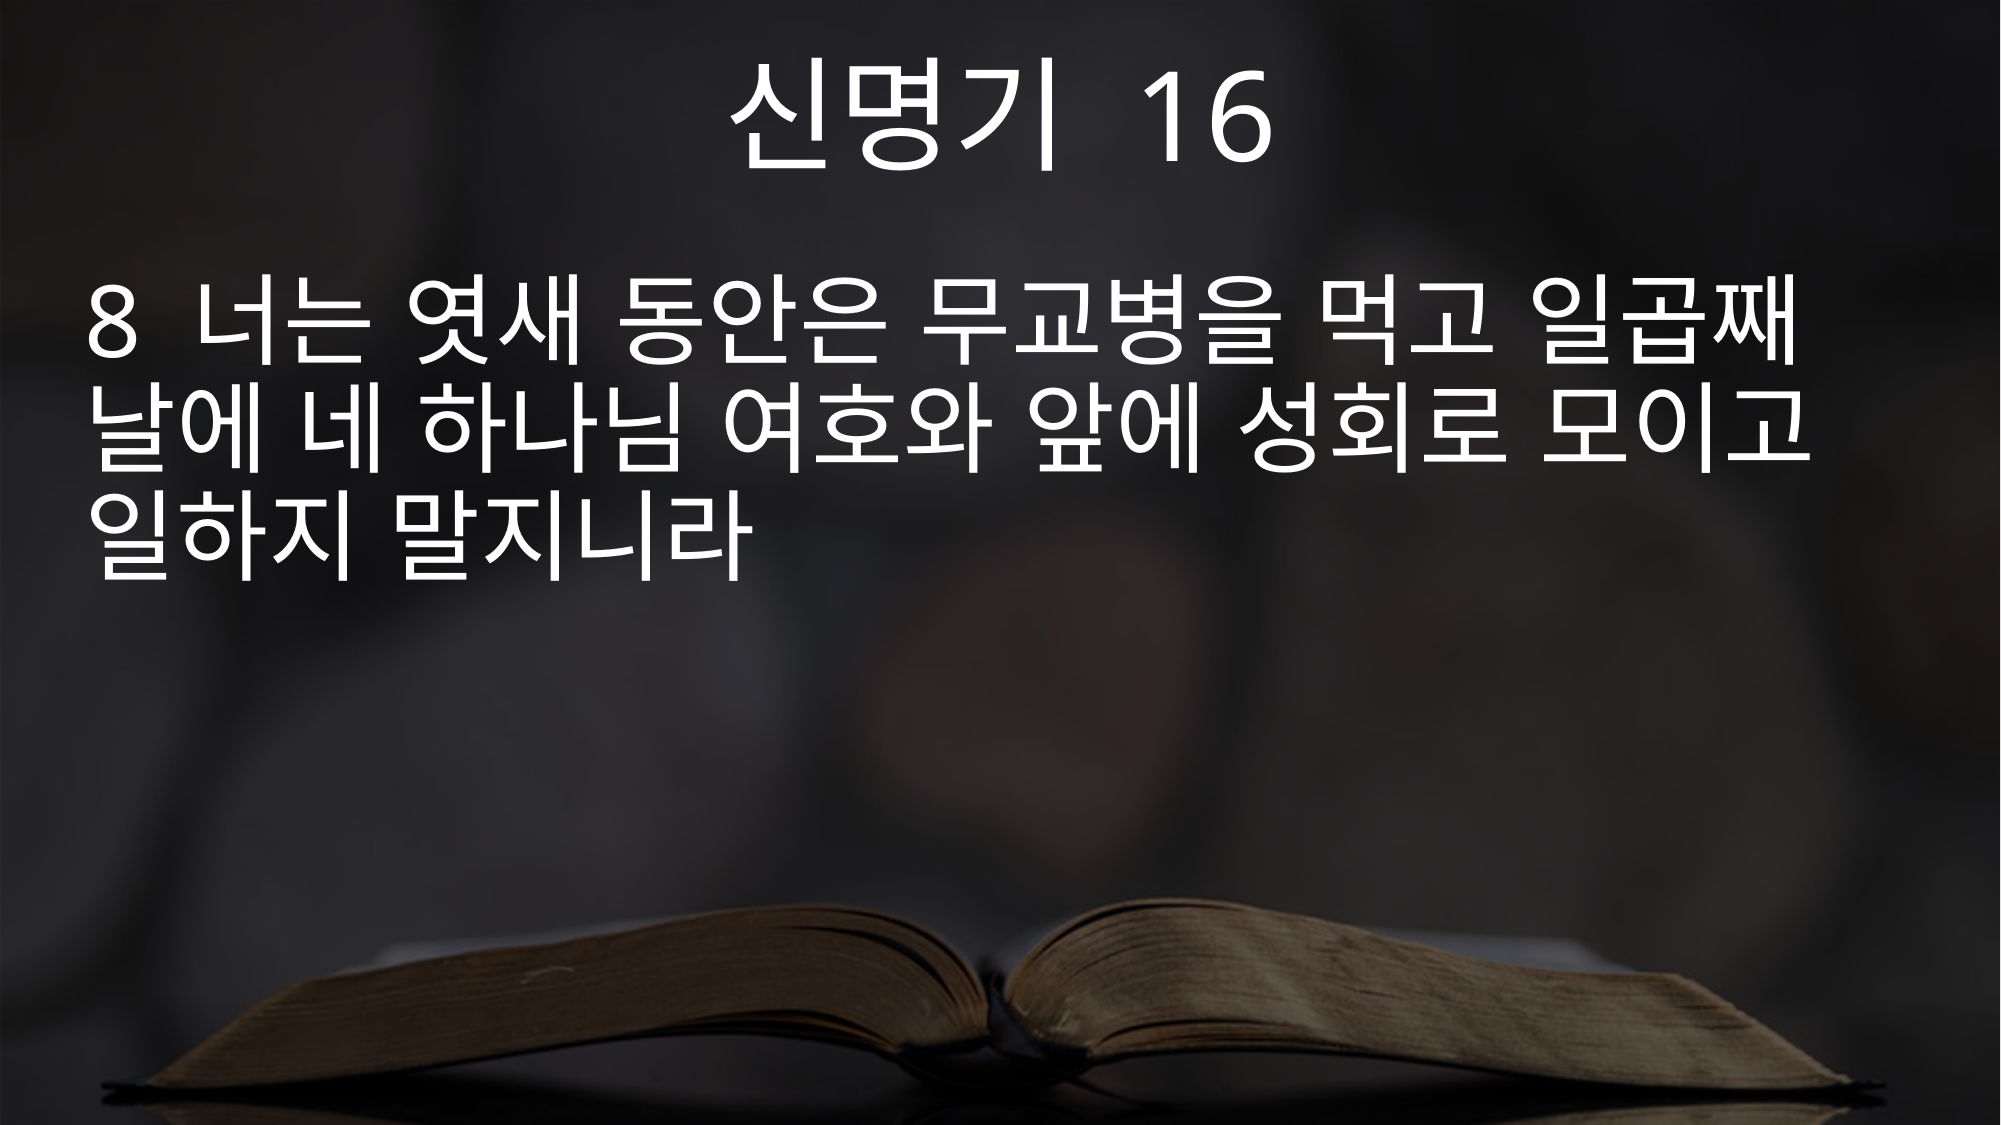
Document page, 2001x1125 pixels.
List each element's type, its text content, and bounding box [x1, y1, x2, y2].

footer 신명기 16 [0, 32, 2000, 192]
picture [0, 0, 2001, 1125]
list 8 너는 엿새 동안은 무교병을 먹고 일곱째 날에 네 하나님 여호와 앞에 성회로 모이고 일하지 말지니라 [69, 263, 1953, 423]
